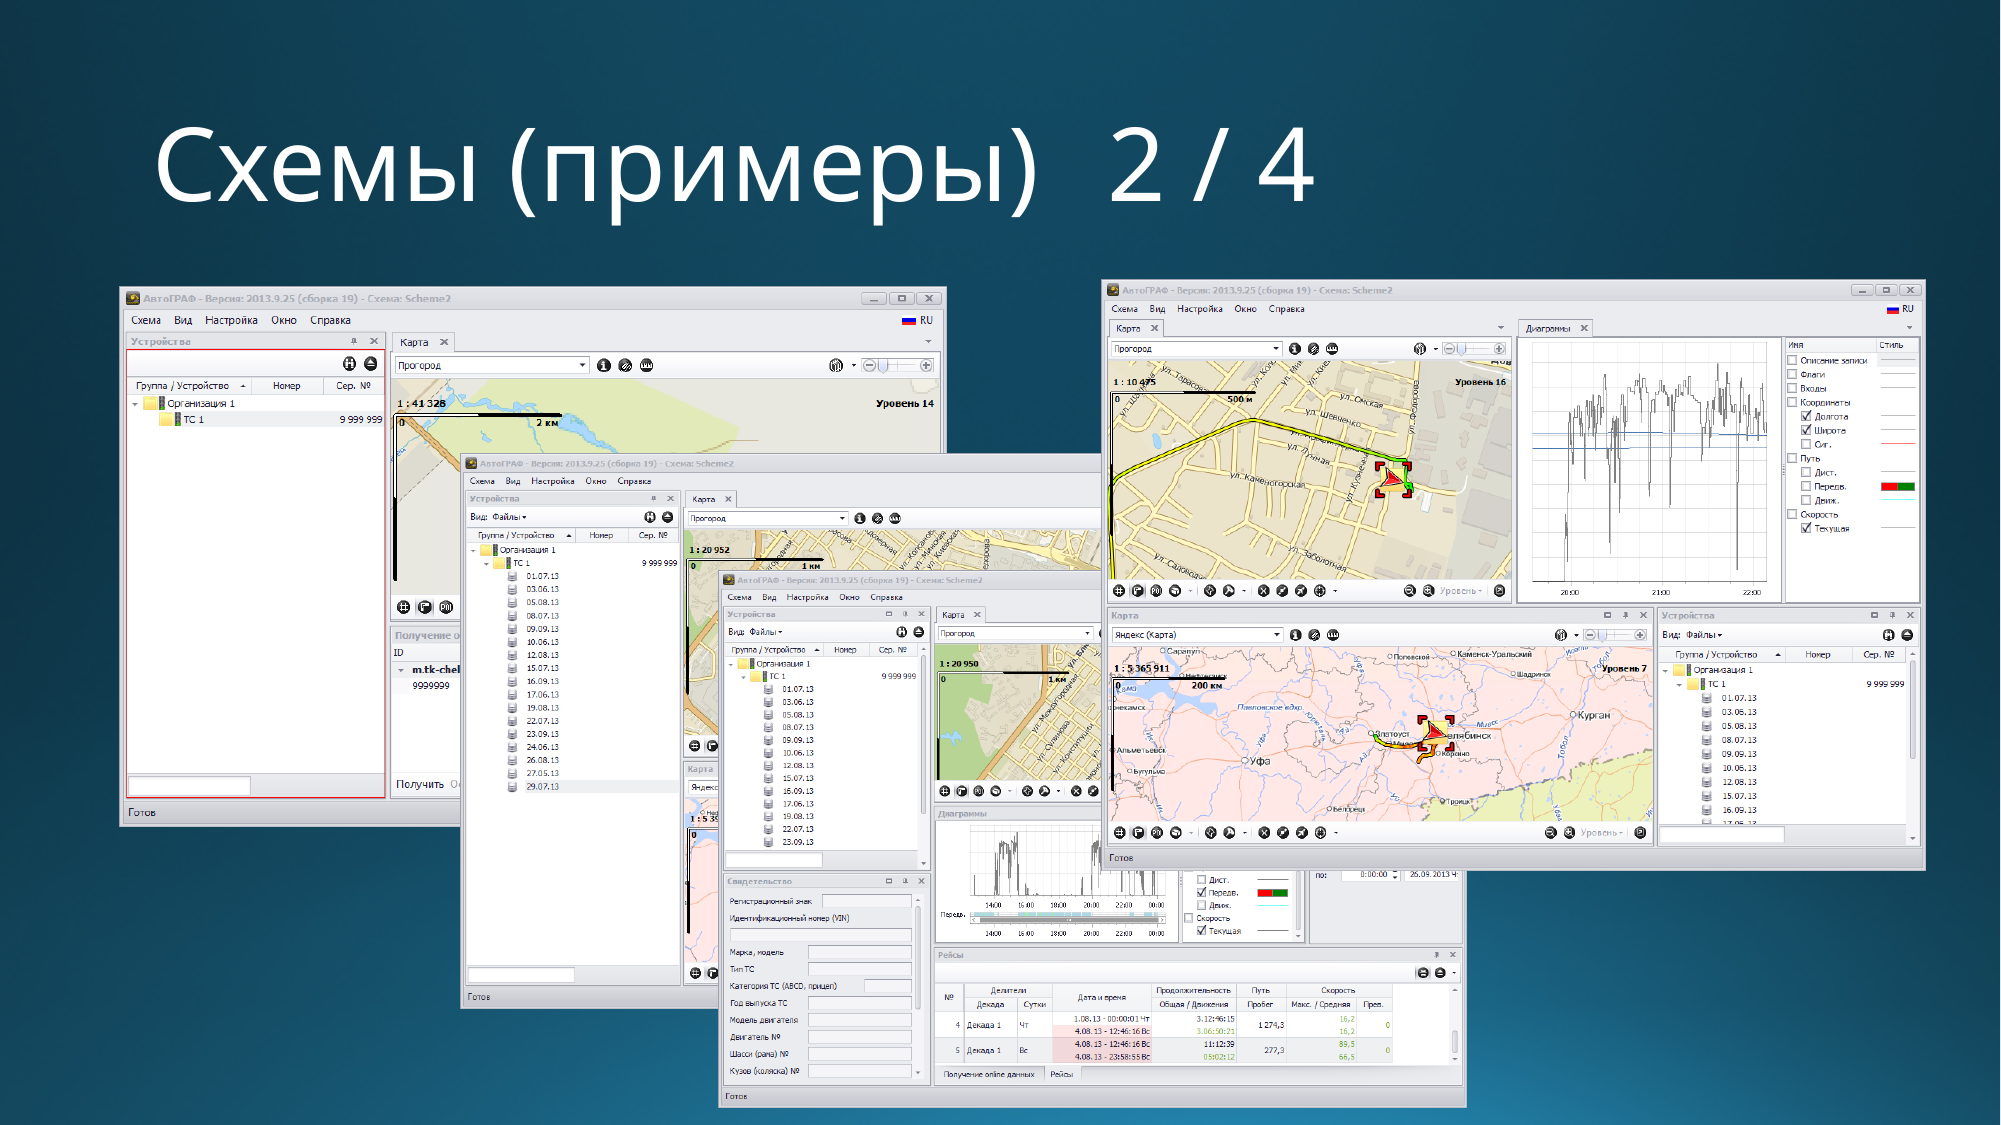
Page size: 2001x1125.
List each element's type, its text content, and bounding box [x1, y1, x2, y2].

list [718, 570, 1467, 1109]
picture [0, 0, 2001, 1125]
title Схемы (примеры) 2 / 4 [137, 59, 1863, 278]
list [119, 286, 947, 827]
